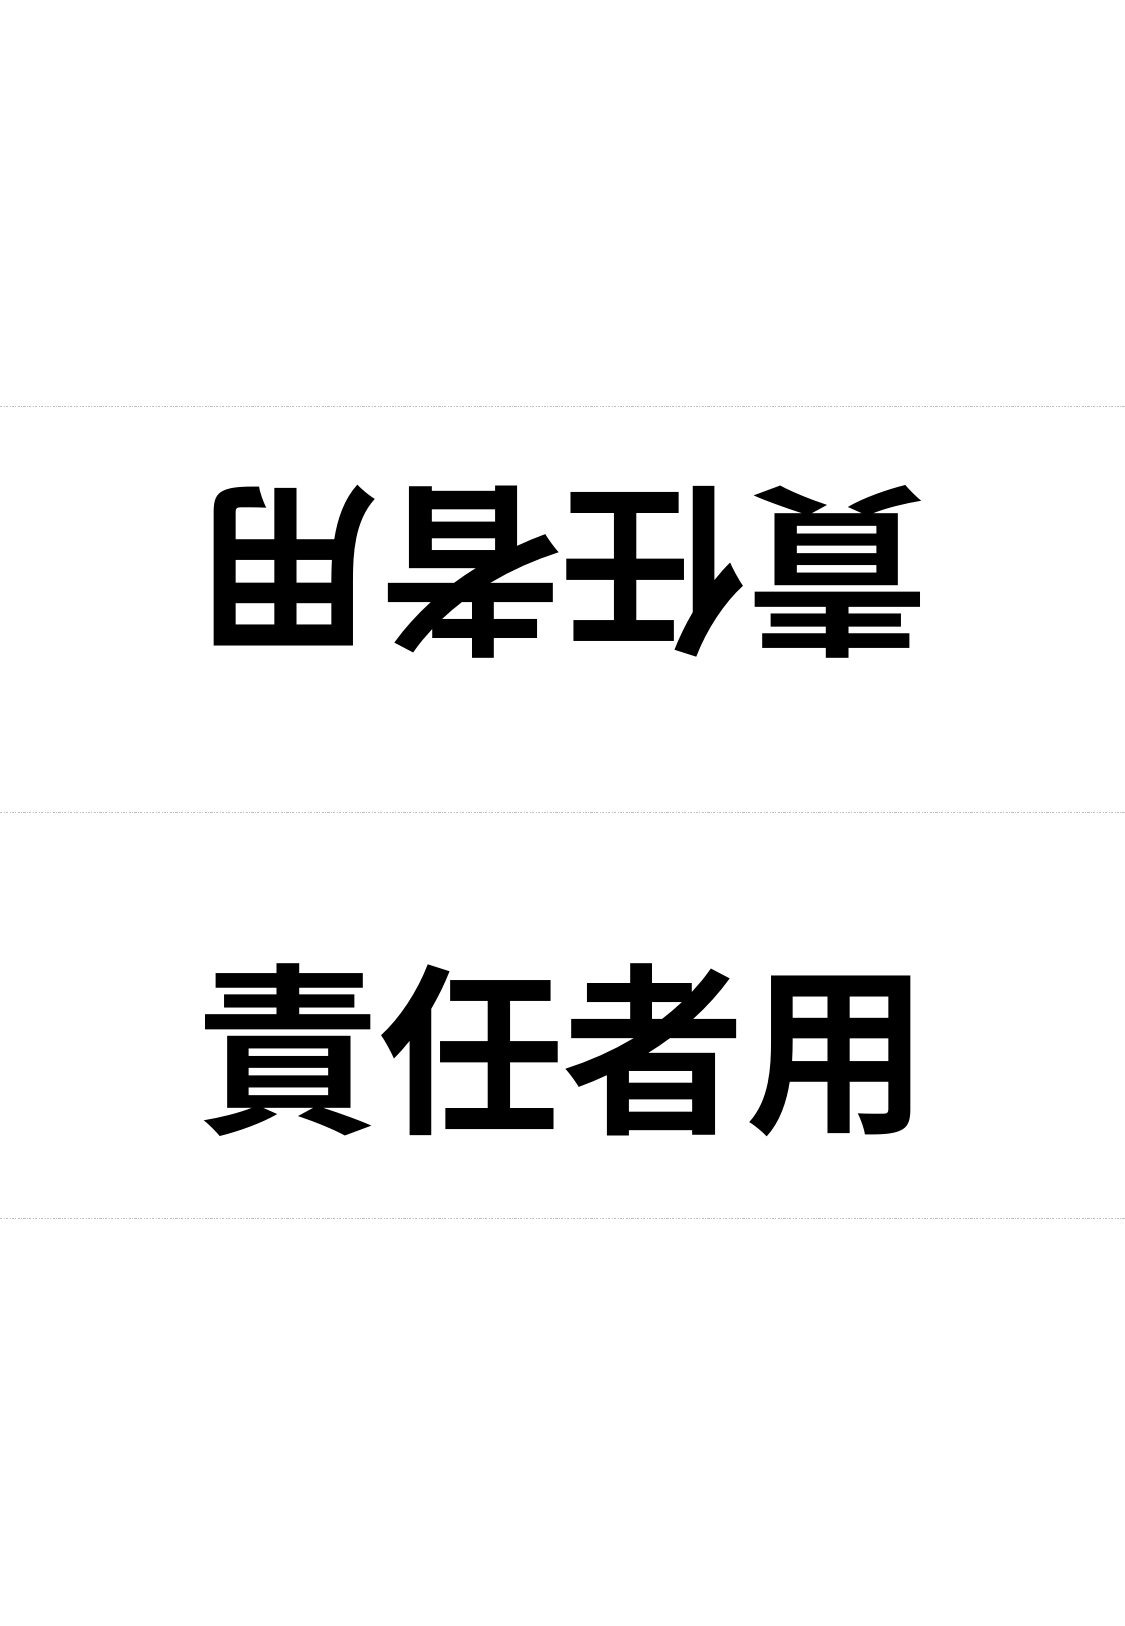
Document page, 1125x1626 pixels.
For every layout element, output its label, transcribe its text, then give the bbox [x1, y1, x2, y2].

text_box 責任者用 [181, 458, 944, 694]
text_box 責任者用 [181, 929, 944, 1165]
